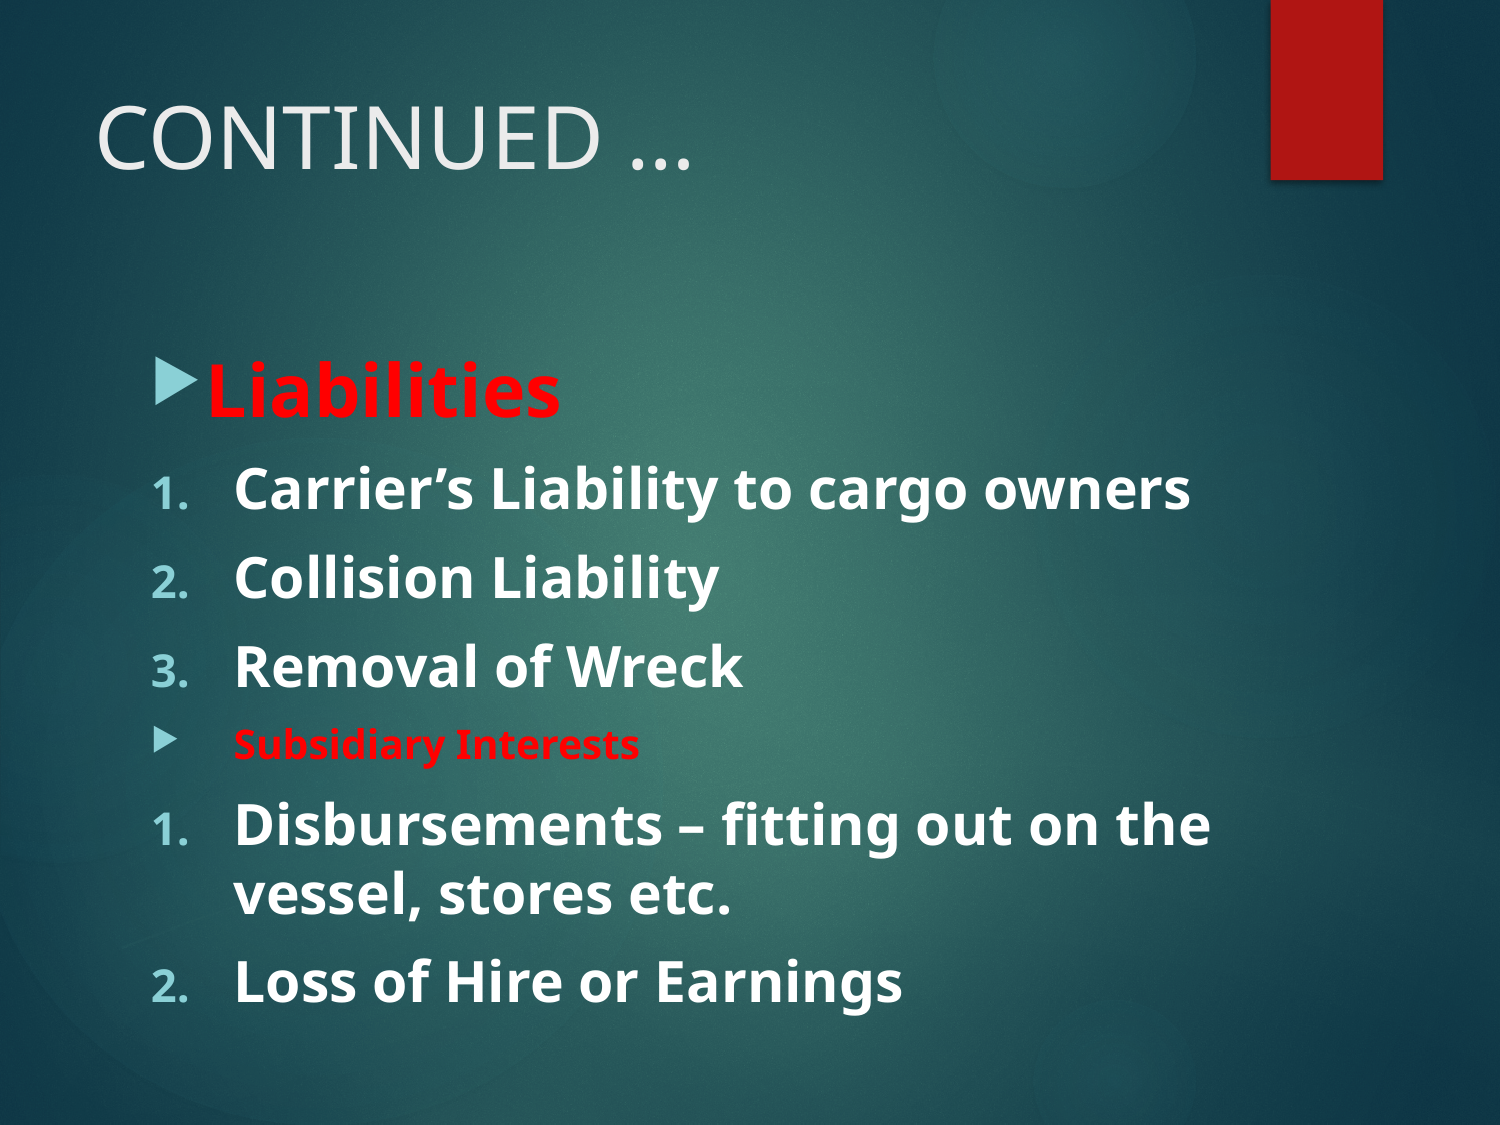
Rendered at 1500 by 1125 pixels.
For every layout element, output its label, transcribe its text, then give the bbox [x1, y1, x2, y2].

list Liabilities Carrier’s Liability to cargo owners Collision Liability Removal of Wreck Subsidiary Interests Disbursements – fitting out on the vessel, stores etc. Loss of Hire or Earnings [135, 336, 1237, 1025]
title CONTINUED … [79, 74, 1237, 304]
